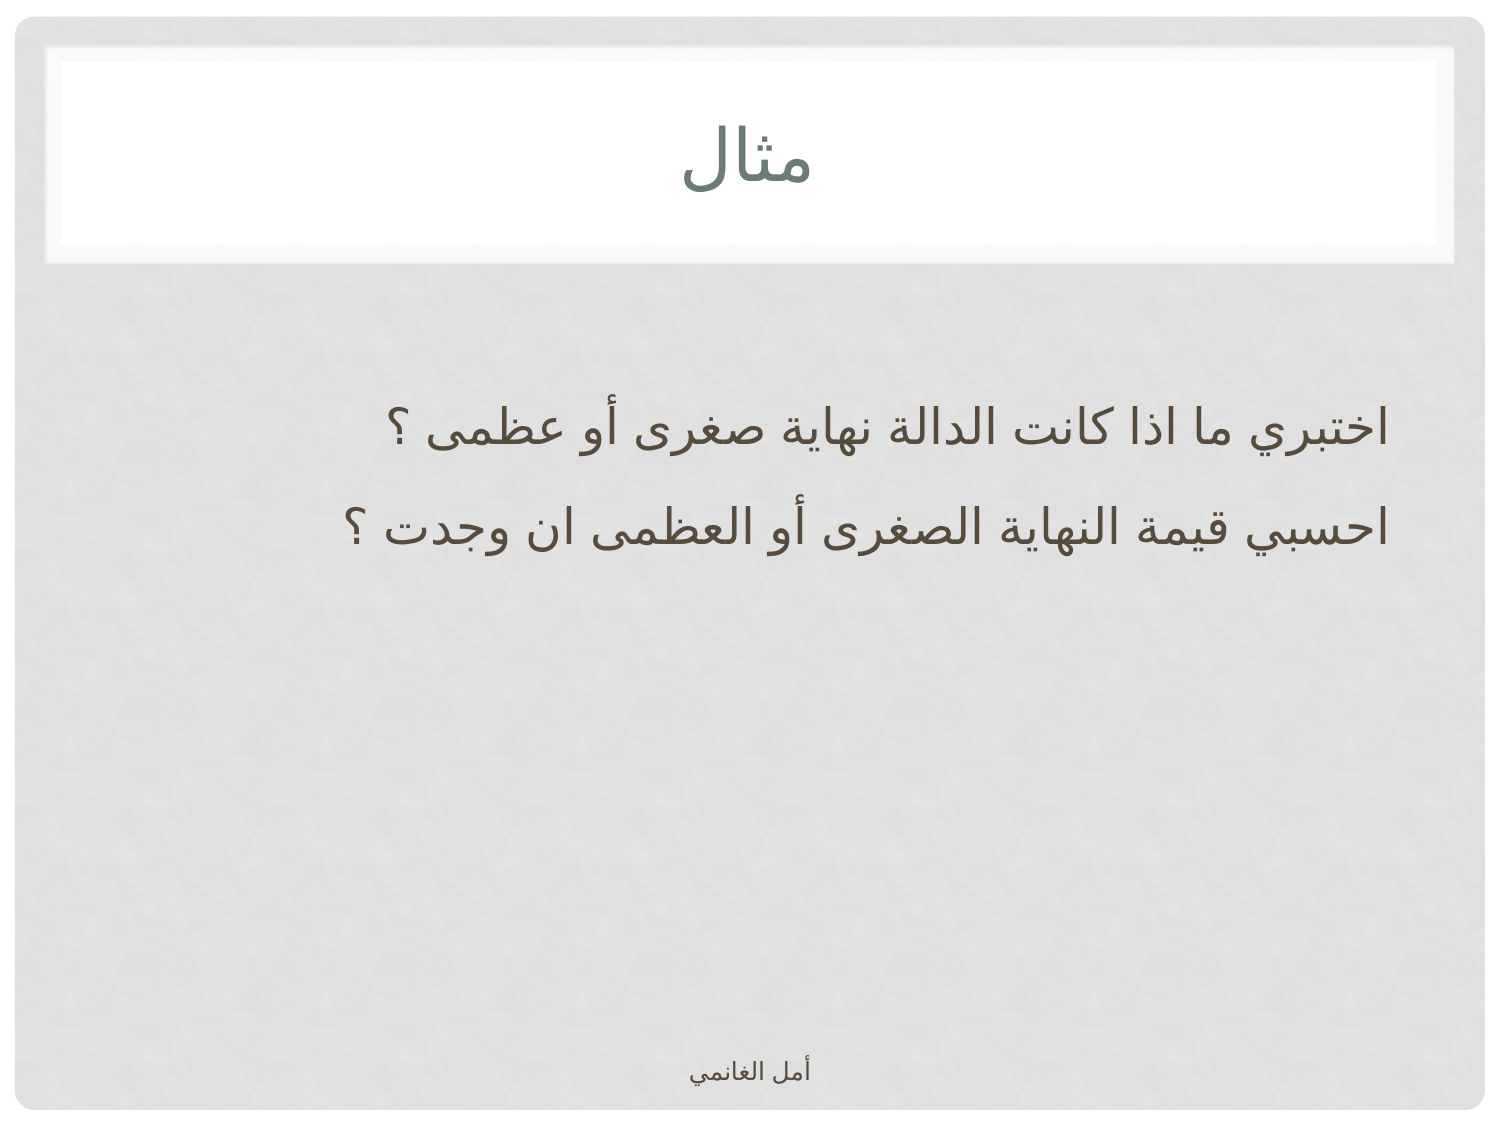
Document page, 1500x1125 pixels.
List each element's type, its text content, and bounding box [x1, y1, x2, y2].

footer أمل الغانمي [512, 1042, 988, 1103]
title مثال [69, 66, 1425, 238]
